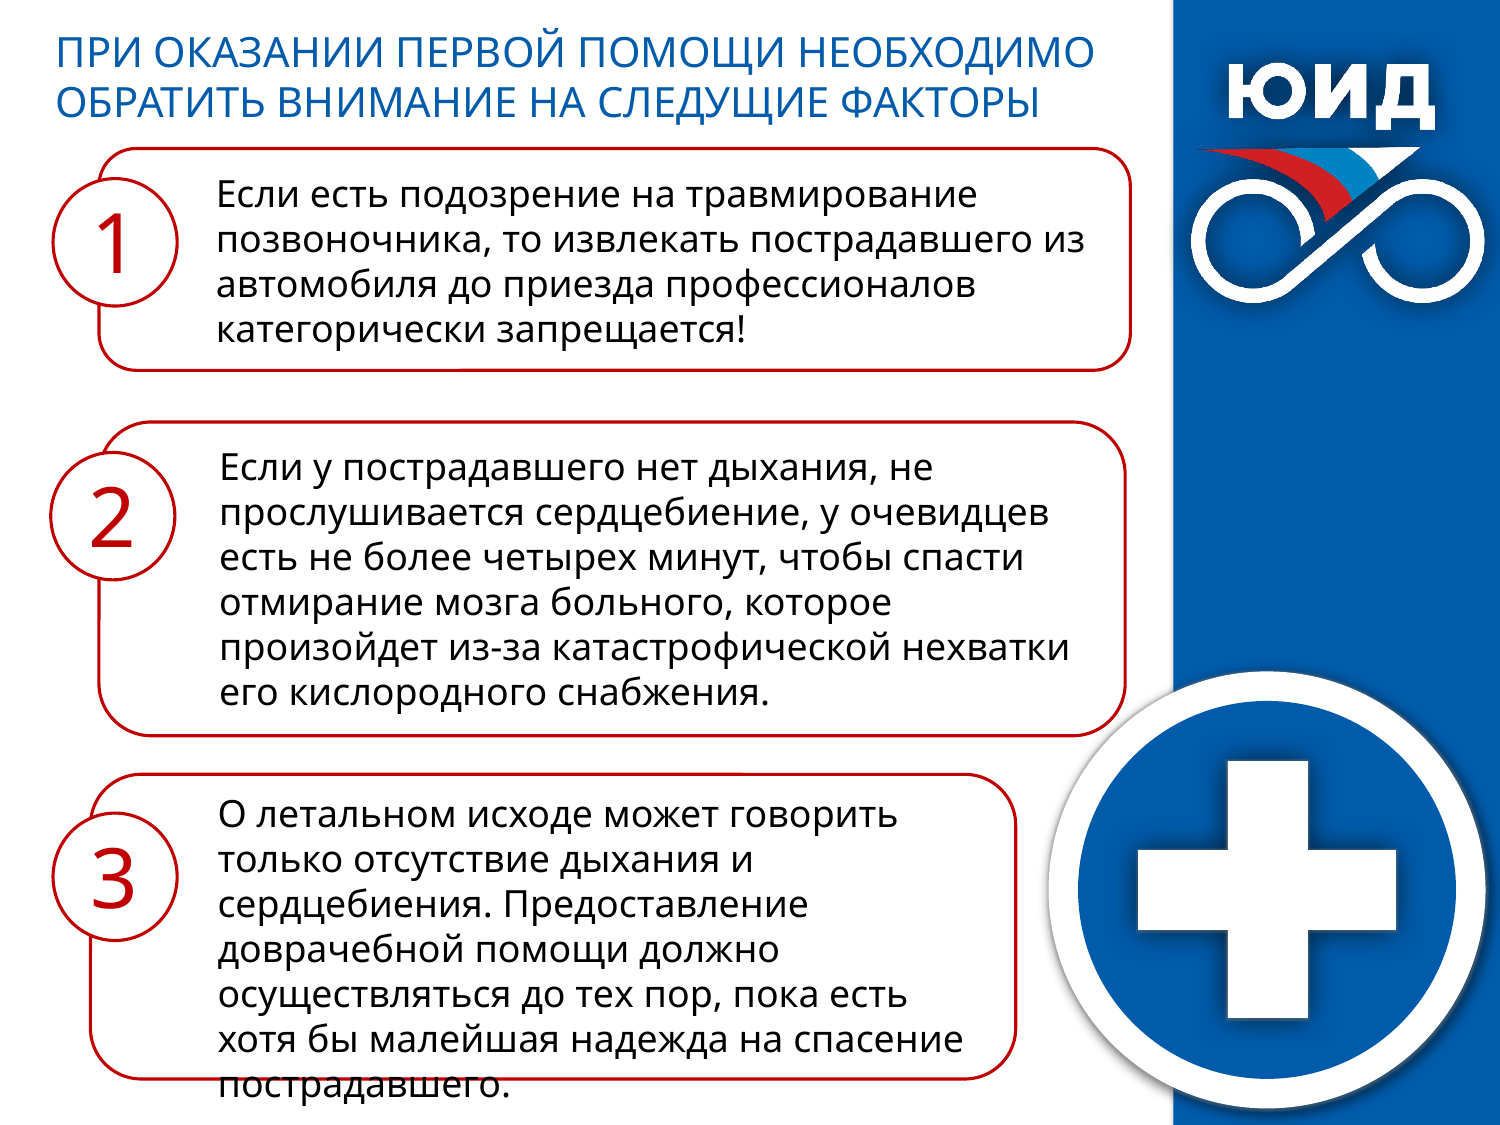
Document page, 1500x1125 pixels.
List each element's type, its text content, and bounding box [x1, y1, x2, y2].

text_box [97, 147, 1048, 372]
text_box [1048, 0, 1500, 1125]
text_box Если есть подозрение на травмирование позвоночника, то извлекать пострадавшего из автомобиля до приезда профессионалов категорически запрещается! [201, 162, 1048, 357]
text_box [97, 420, 1048, 737]
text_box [52, 178, 178, 306]
text_box О летальном исходе может говорить только отсутствие дыхания и сердцебиения. Предоставление доврачебной помощи должно осуществляться до тех пор, пока есть хотя бы малейшая надежда на спасение пострадавшего. [202, 782, 1000, 1113]
text_box [89, 773, 994, 1081]
text_box [1000, 787, 1017, 1067]
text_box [50, 452, 175, 580]
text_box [52, 813, 178, 941]
text_box ПРИ ОКАЗАНИИ ПЕРВОЙ ПОМОЩИ НЕОБХОДИМО ОБРАТИТЬ ВНИМАНИЕ НА СЛЕДУЩИЕ ФАКТОРЫ [40, 17, 1048, 133]
text_box Если у пострадавшего нет дыхания, не прослушивается сердцебиение, у очевидцев есть не более четырех минут, чтобы спасти отмирание мозга больного, которое произойдет из-за катастрофической нехватки его кислородного снабжения. [204, 435, 1048, 721]
